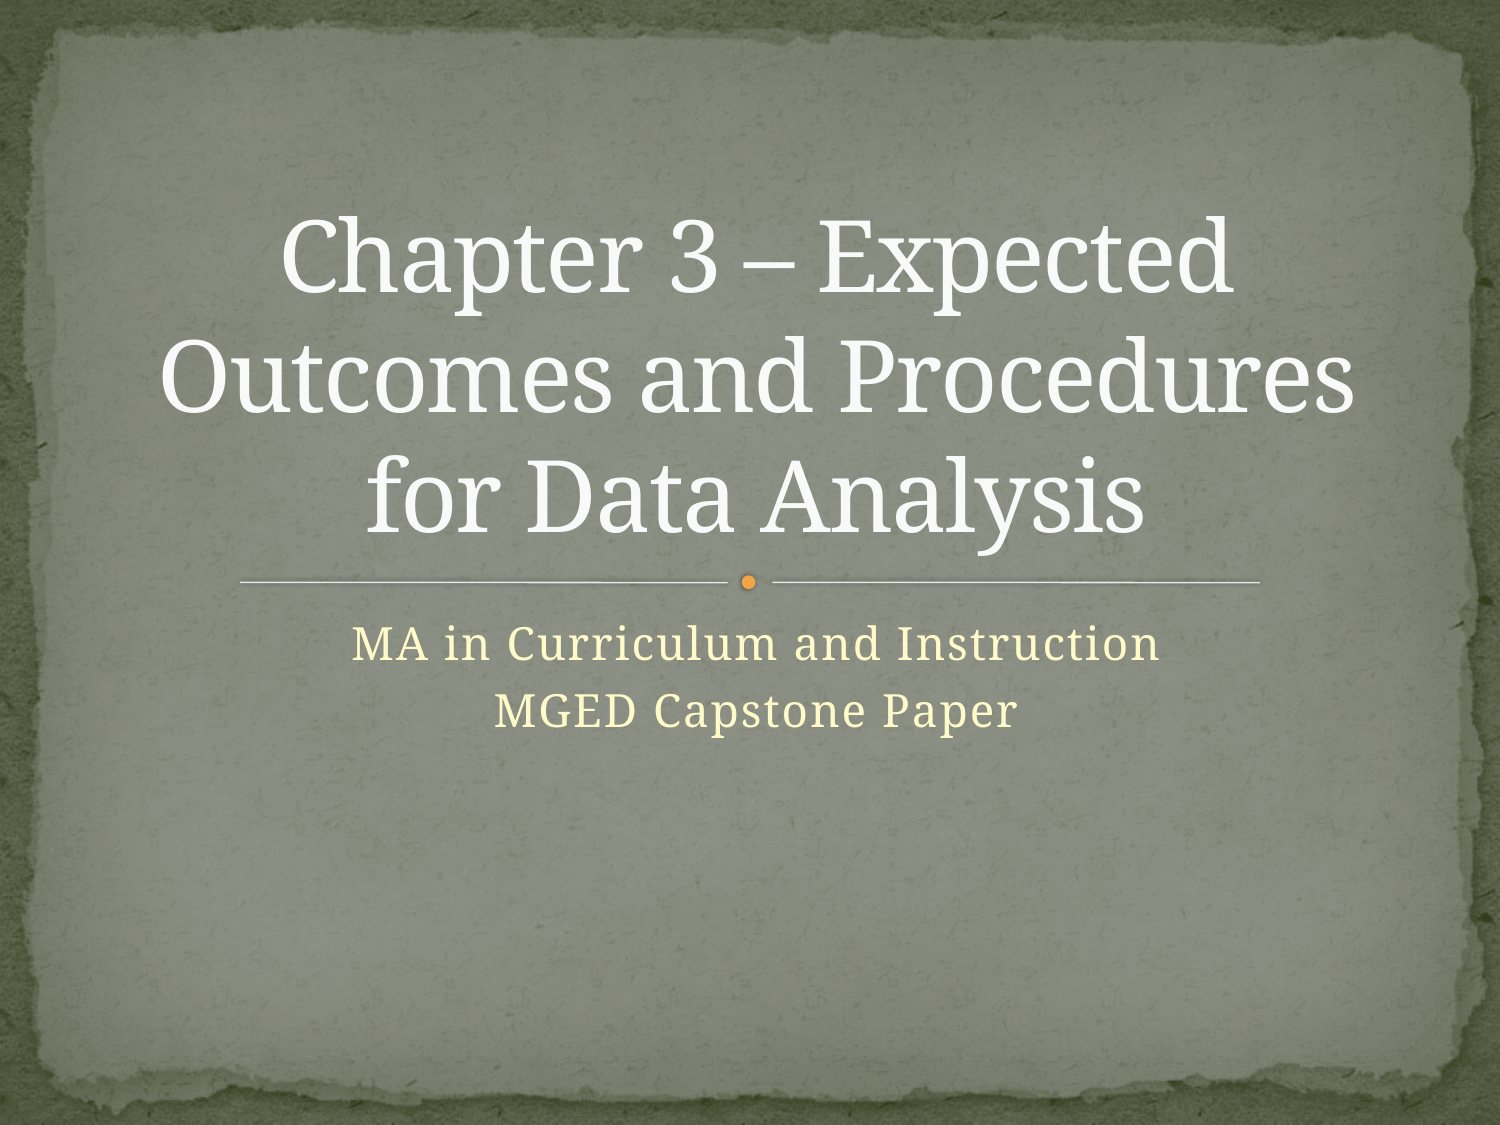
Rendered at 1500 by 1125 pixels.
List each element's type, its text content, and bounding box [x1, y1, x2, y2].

title Chapter 3 – Expected Outcomes and Procedures for Data Analysis [74, 235, 1438, 561]
subtitle MA in Curriculum and Instruction MGED Capstone Paper [75, 606, 1438, 795]
